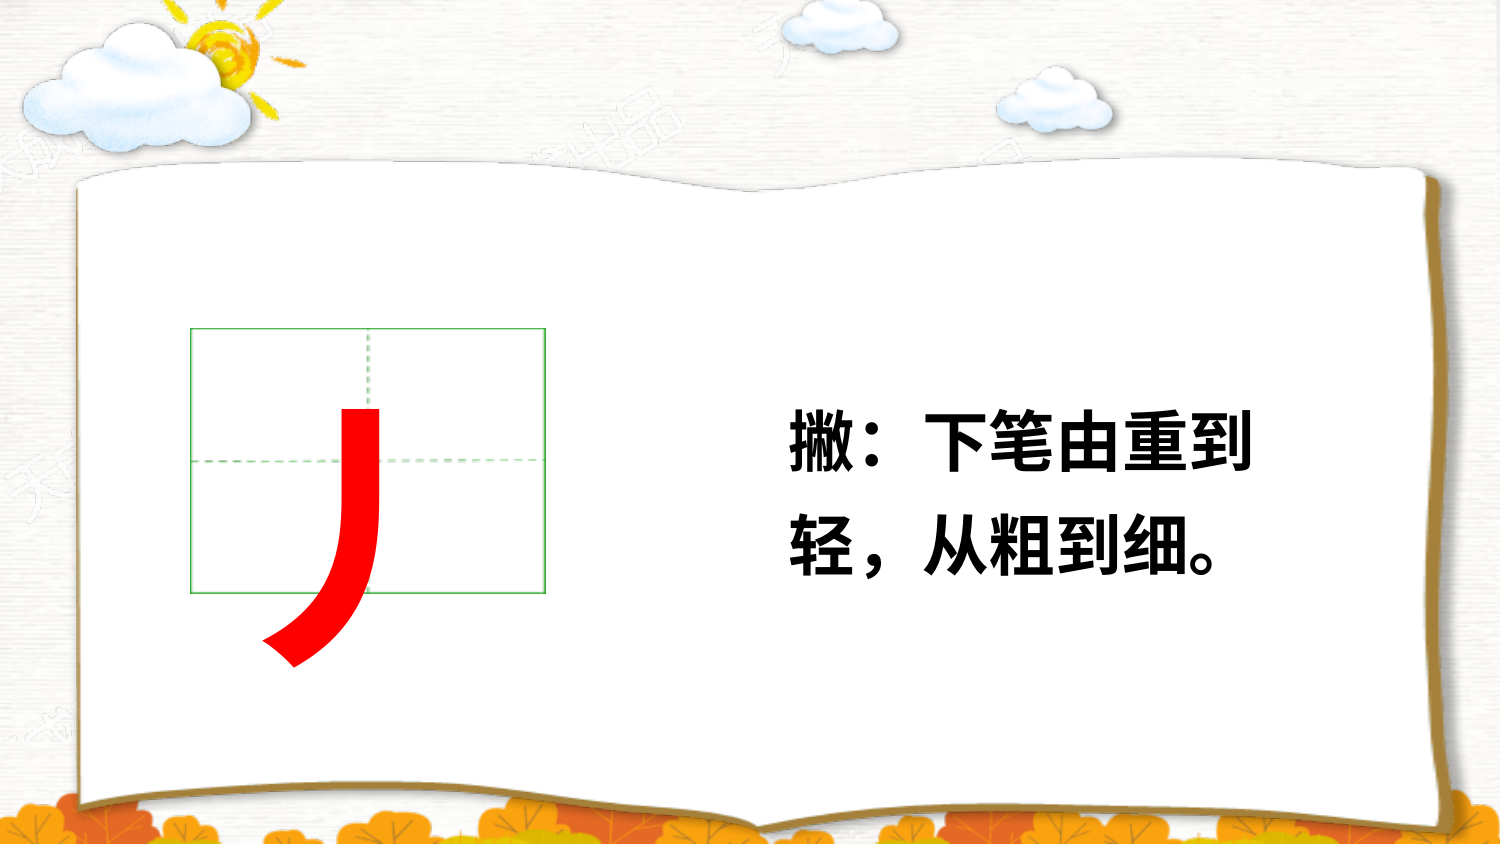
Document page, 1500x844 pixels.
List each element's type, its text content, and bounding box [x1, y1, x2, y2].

text_box 撇：下笔由重到轻，从粗到细。 [773, 368, 1317, 592]
picture [0, 0, 1500, 844]
text_box 丿 [190, 247, 561, 711]
